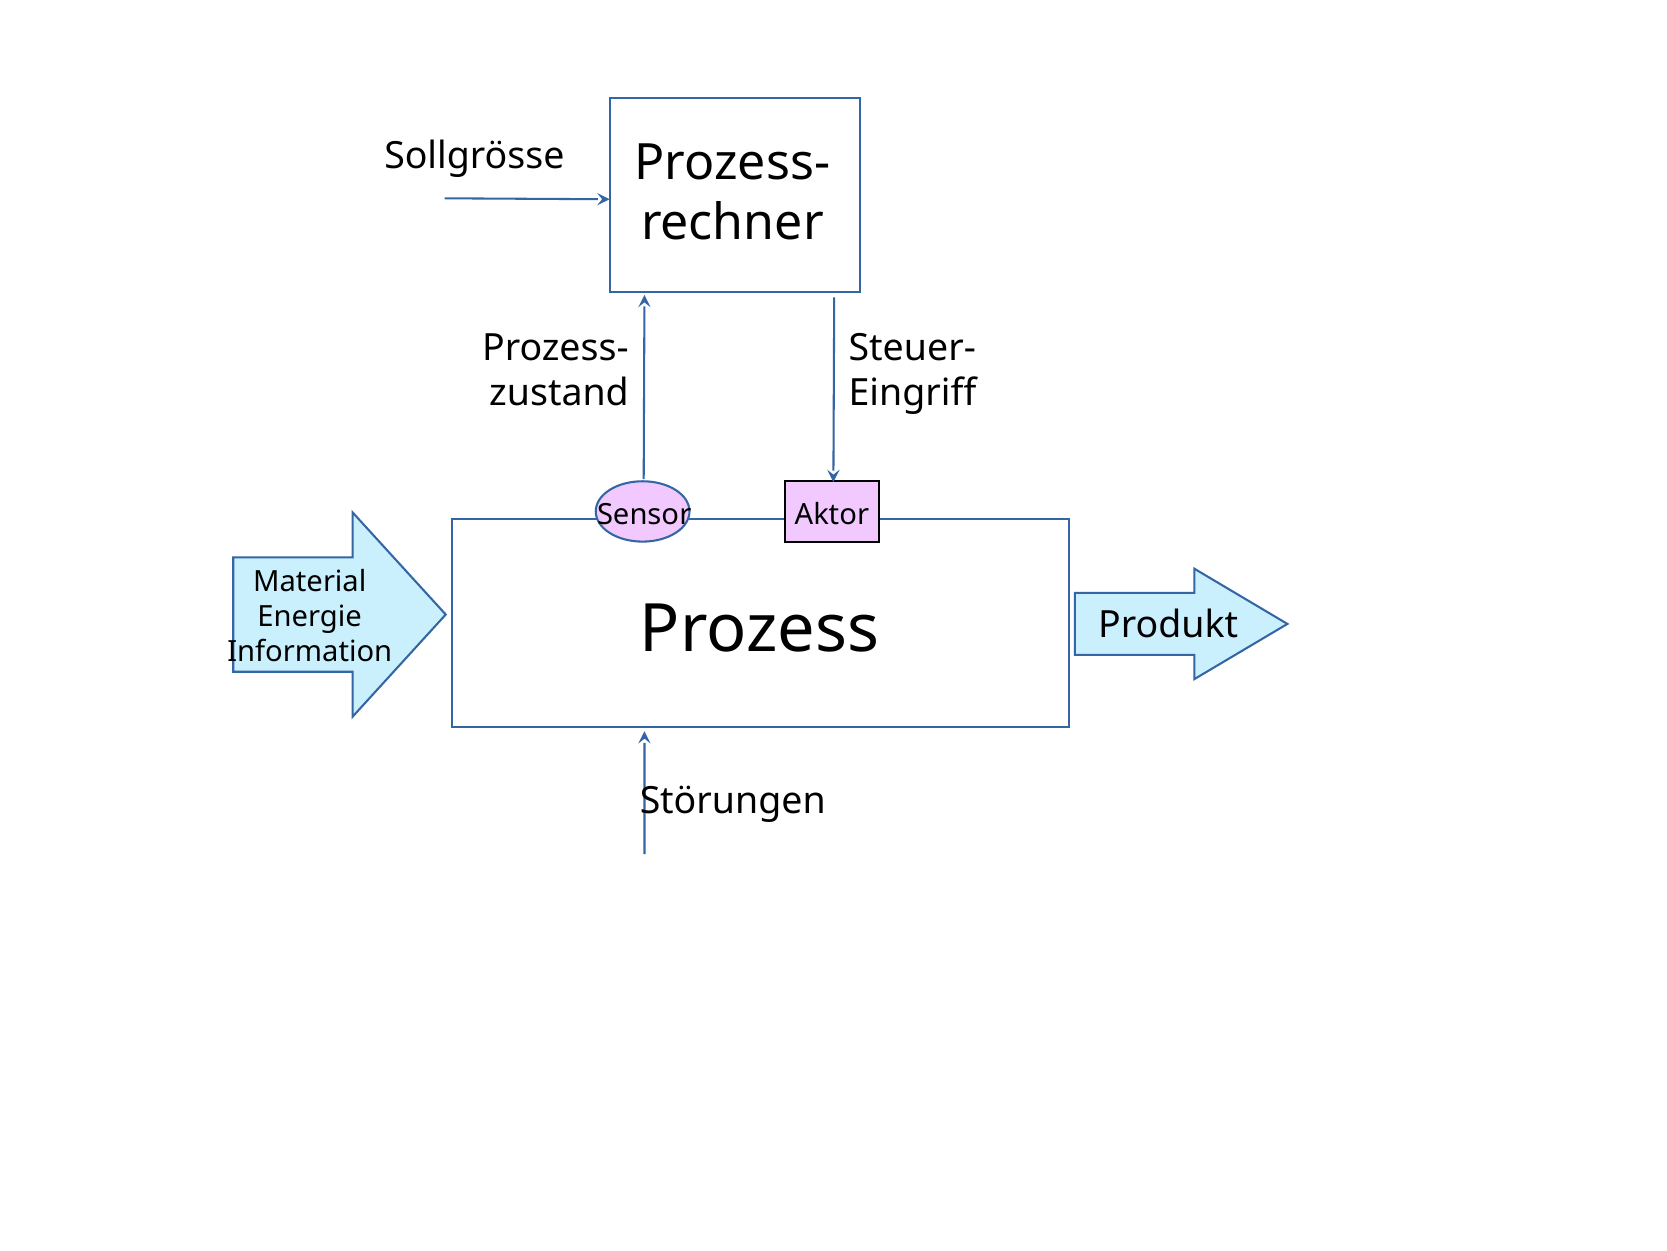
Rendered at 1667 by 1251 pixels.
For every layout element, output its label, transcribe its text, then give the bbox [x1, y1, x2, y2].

text_box [1245, 598, 1288, 650]
text_box Prozess [633, 578, 886, 672]
text_box [597, 192, 610, 206]
text_box [610, 97, 861, 292]
text_box Steuer-Eingriff [842, 316, 1058, 419]
text_box Störungen [633, 770, 833, 828]
text_box [1074, 568, 1241, 680]
text_box [352, 674, 392, 717]
text_box Prozess- rechner [614, 123, 851, 256]
text_box [452, 518, 1069, 727]
text_box Material Energie Information [220, 555, 399, 674]
text_box [399, 563, 446, 666]
text_box [638, 731, 651, 744]
text_box [638, 294, 651, 308]
text_box [612, 481, 673, 488]
text_box Prozess-zustand [412, 316, 636, 419]
text_box Sensor [590, 488, 698, 537]
text_box Produkt [1091, 594, 1245, 652]
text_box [785, 480, 880, 542]
text_box Sollgrösse [378, 124, 571, 182]
text_box [352, 512, 392, 555]
text_box [617, 537, 668, 542]
